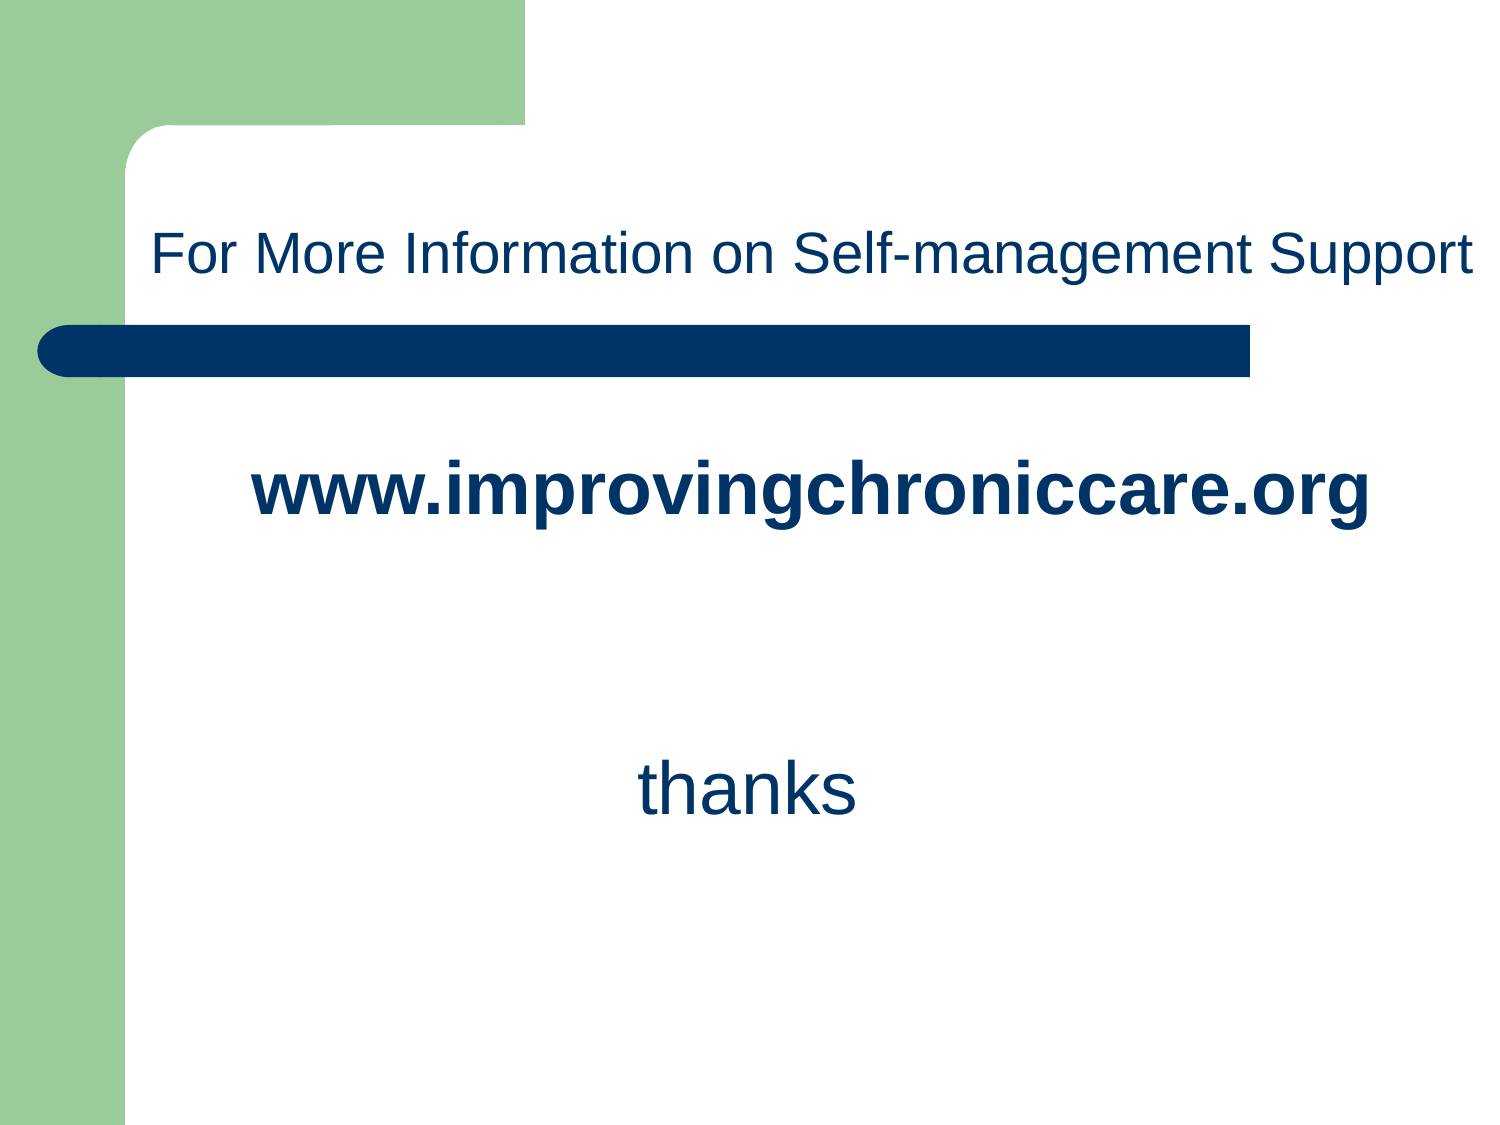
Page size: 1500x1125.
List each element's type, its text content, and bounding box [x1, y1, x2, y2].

text_box www.improvingchroniccare.org [236, 432, 1389, 537]
text_box For More Information on Self-management Support [136, 208, 1500, 293]
text_box thanks [622, 732, 874, 837]
